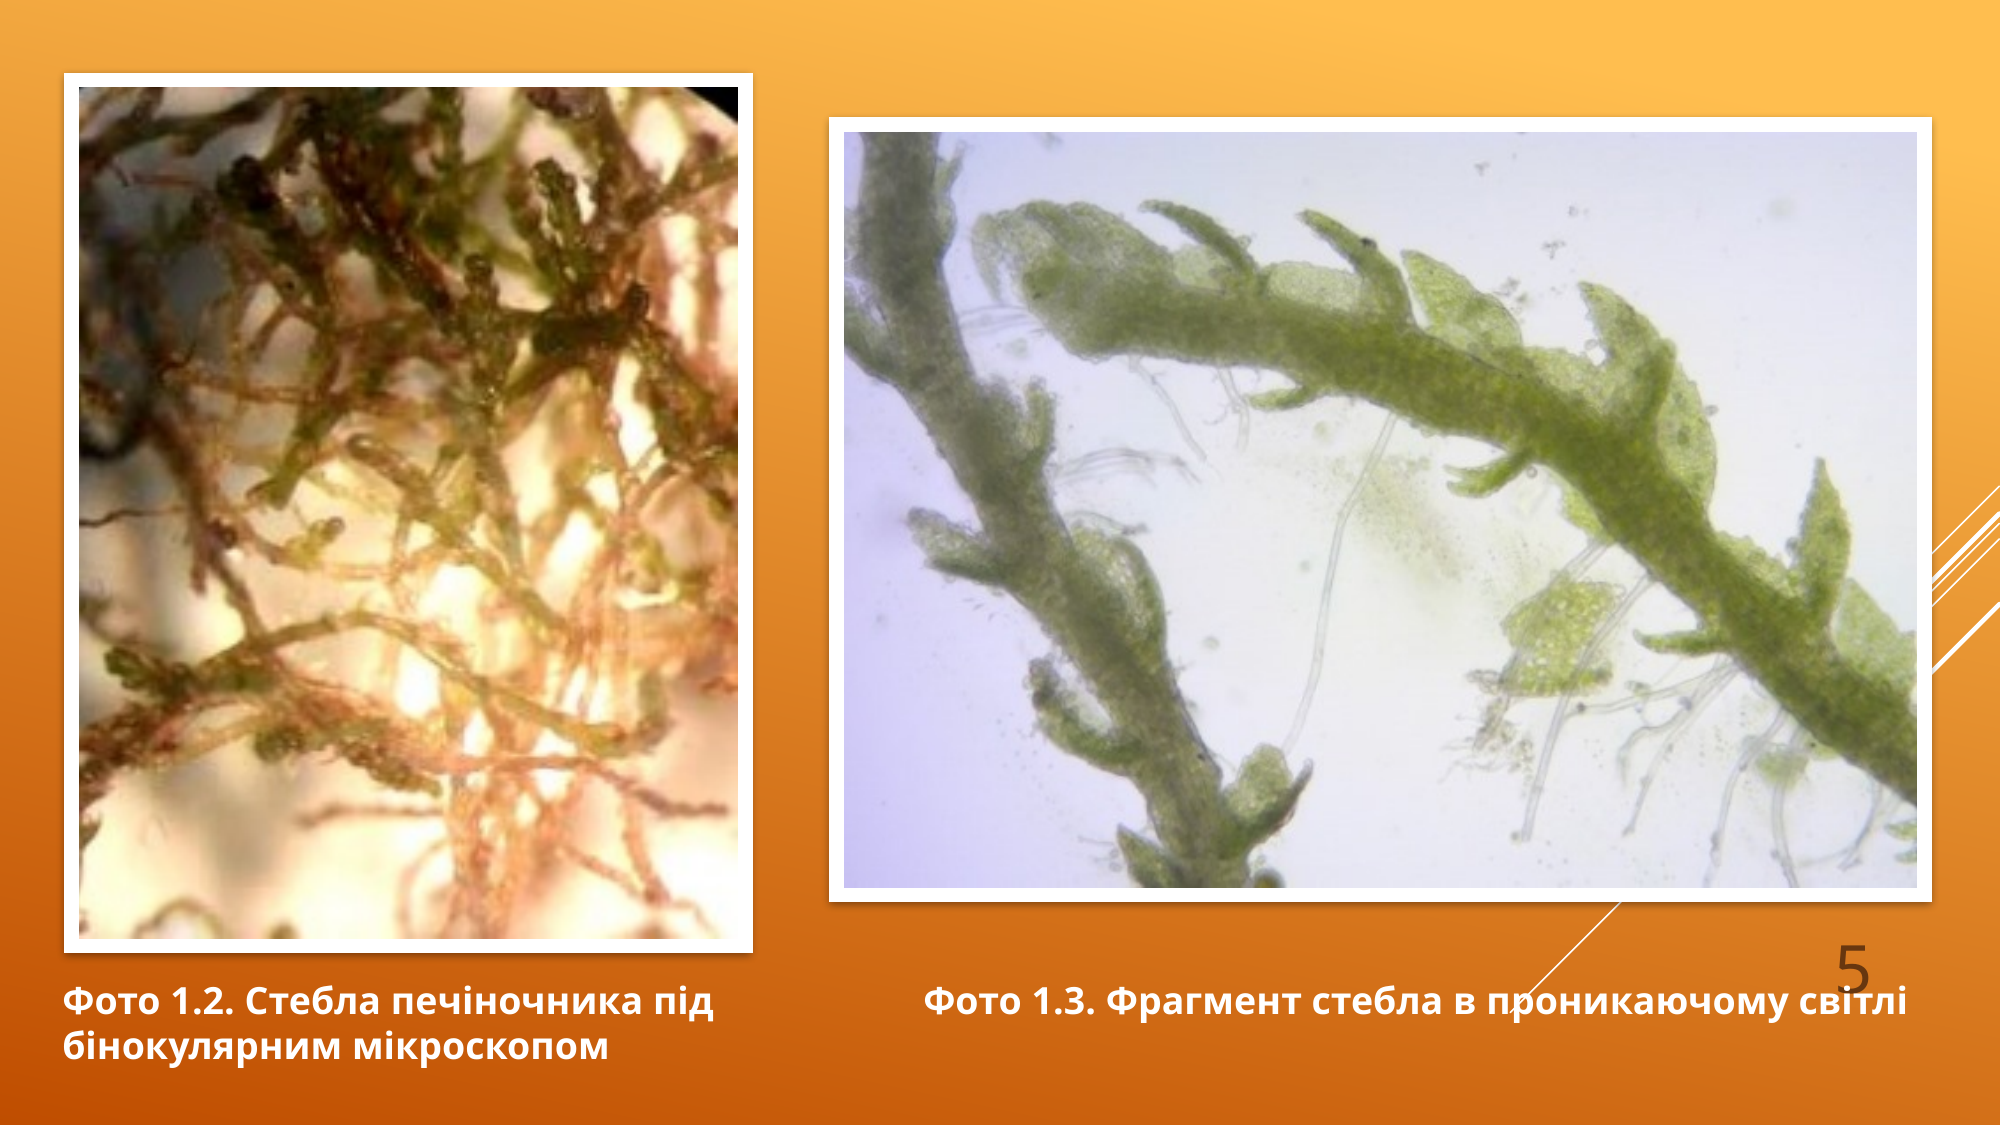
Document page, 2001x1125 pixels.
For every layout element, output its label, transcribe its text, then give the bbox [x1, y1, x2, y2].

text_box Фото 1.2. Стебла печіночника під бінокулярним мікроскопом [47, 969, 930, 1075]
slide_number 5 [1700, 915, 1888, 969]
picture [78, 87, 739, 939]
picture [843, 131, 1918, 888]
text_box Фото 1.3. Фрагмент стебла в проникаючому світлі [893, 969, 1939, 1030]
